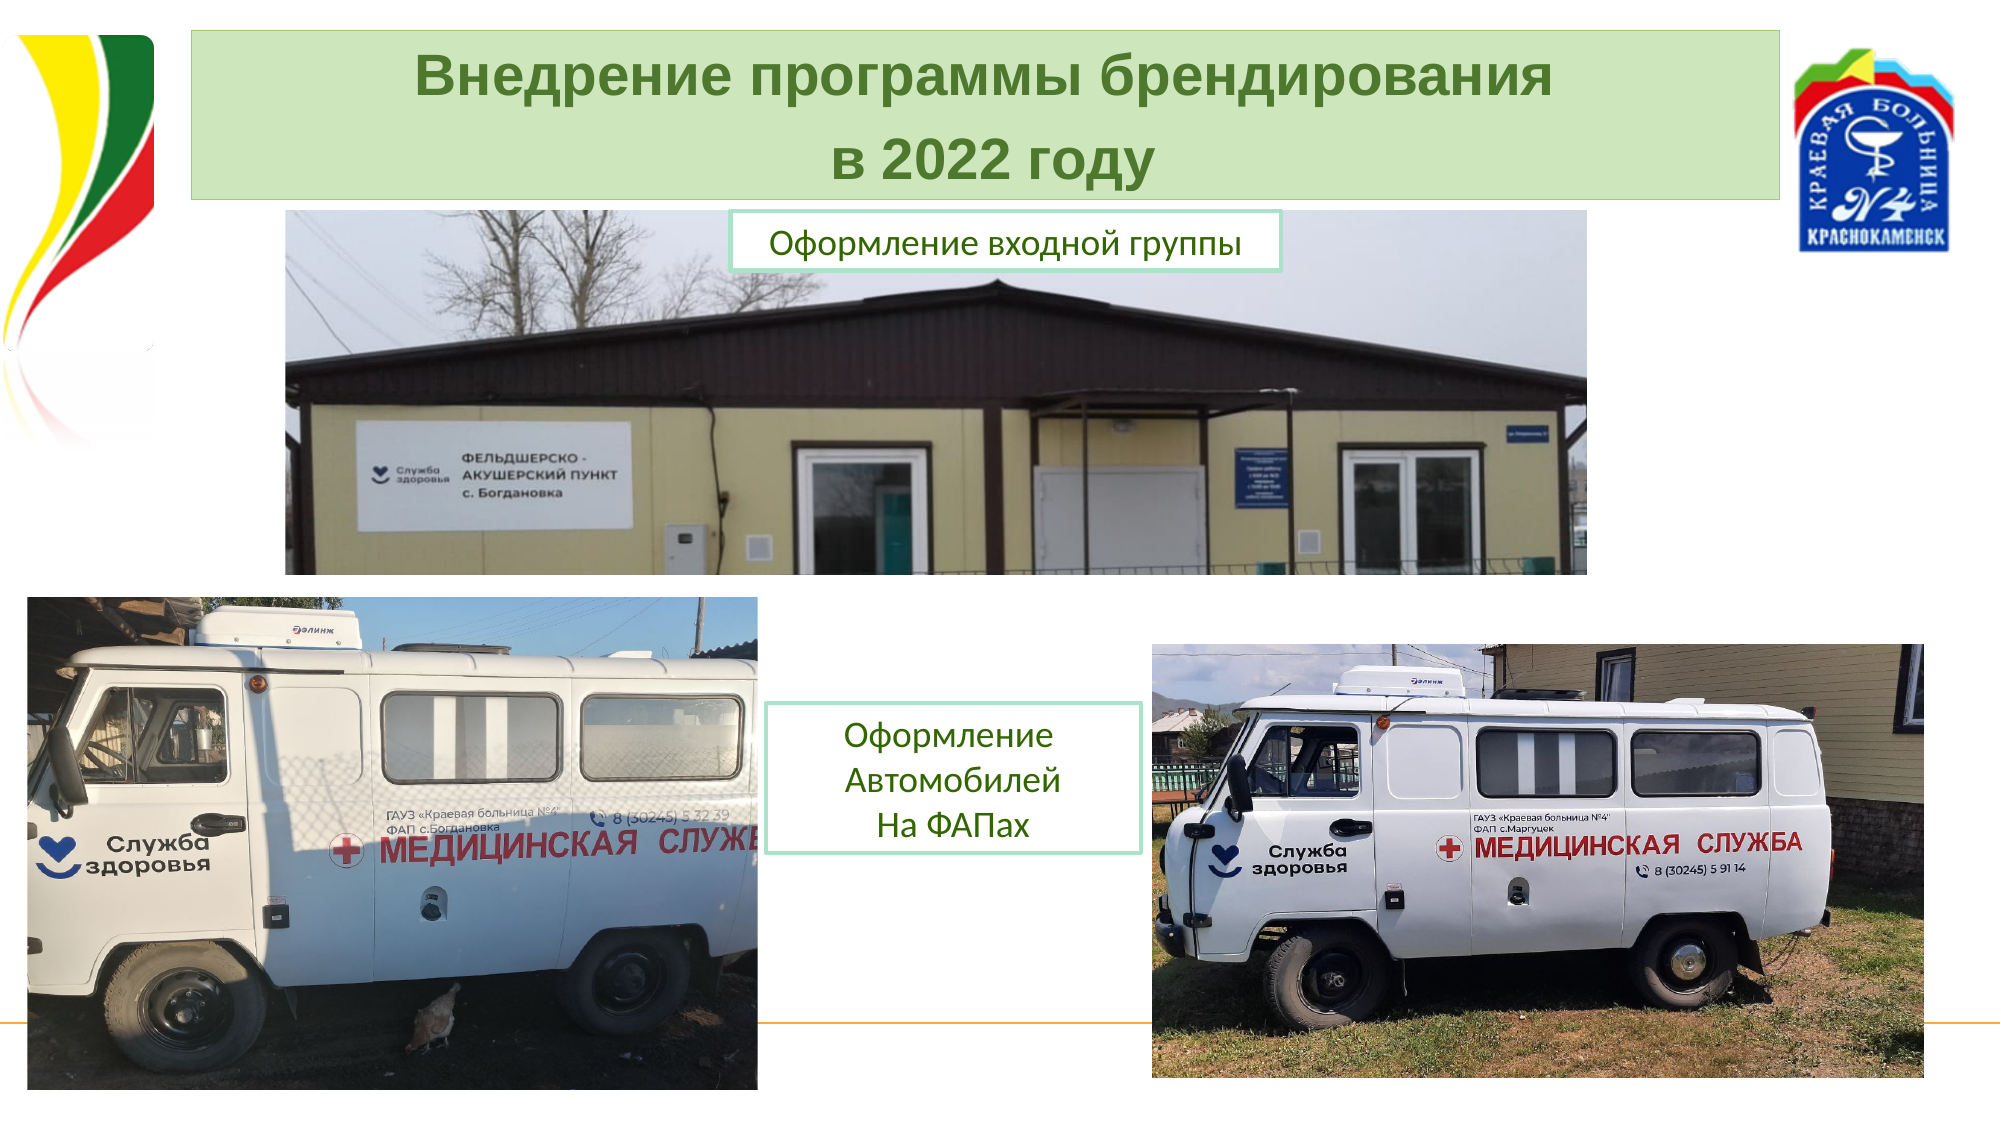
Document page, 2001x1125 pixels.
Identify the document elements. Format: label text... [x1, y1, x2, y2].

text_box Внедрение программы брендирования в 2022 году [191, 30, 1768, 200]
picture [285, 210, 1588, 575]
picture [0, 34, 759, 1090]
picture [1152, 644, 1924, 1079]
picture [1773, 23, 1972, 270]
text_box Оформление Автомобилей На ФАПах [764, 701, 1143, 855]
